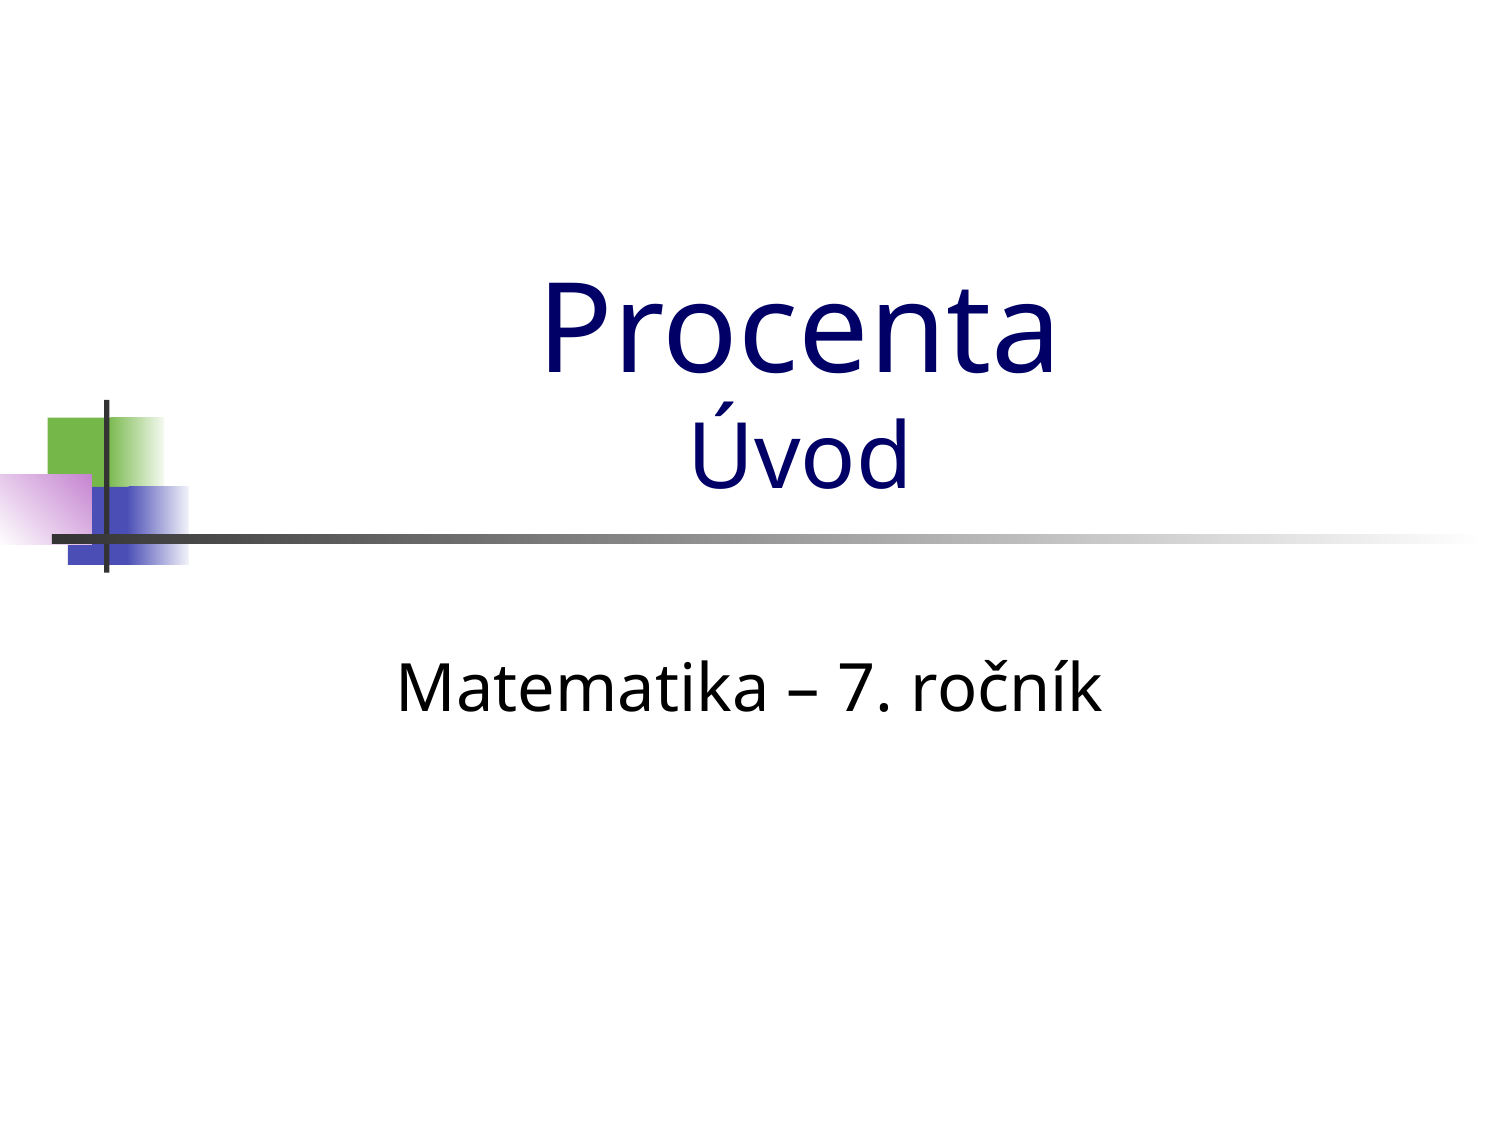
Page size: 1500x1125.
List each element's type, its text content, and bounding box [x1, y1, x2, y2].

subtitle Matematika – 7. ročník [224, 637, 1276, 926]
title Procenta Úvod [162, 274, 1438, 516]
